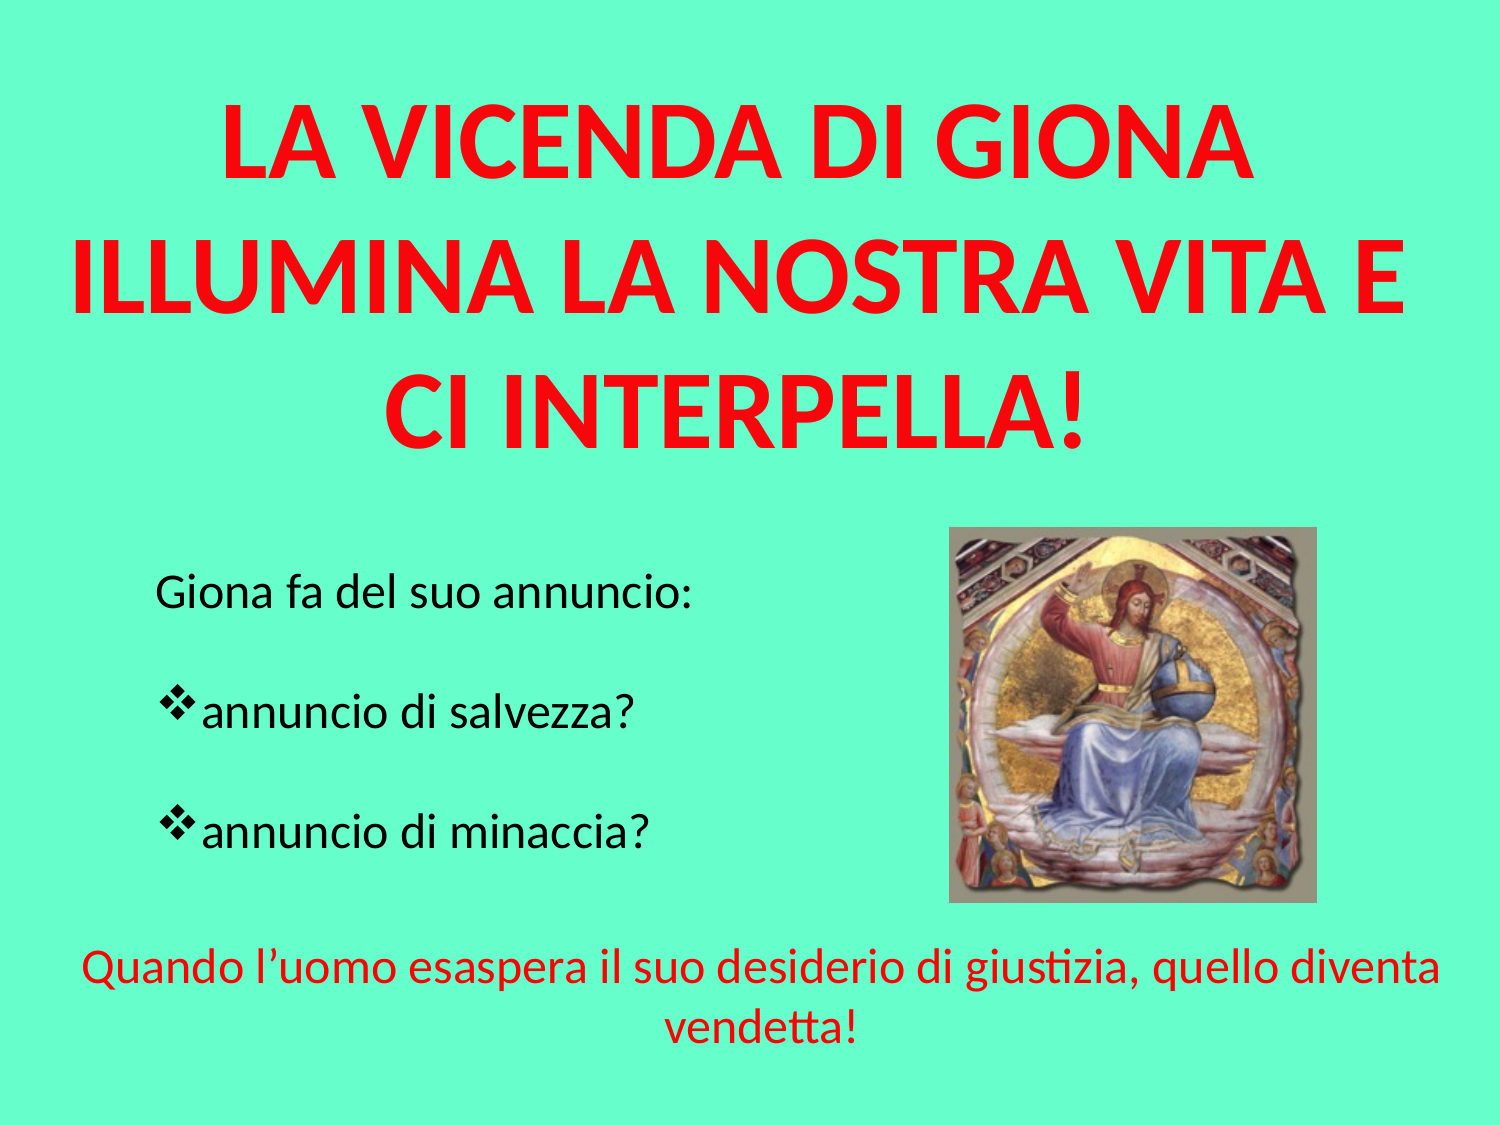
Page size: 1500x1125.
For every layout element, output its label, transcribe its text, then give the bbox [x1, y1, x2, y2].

picture [948, 527, 1318, 903]
text_box Giona fa del suo annuncio: annuncio di salvezza? annuncio di minaccia? [140, 550, 942, 866]
text_box Quando l’uomo esaspera il suo desiderio di giustizia, quello diventa vendetta! [58, 925, 1465, 1061]
text_box LA VICENDA DI GIONA ILLUMINA LA NOSTRA VITA E CI INTERPELLA! [35, 58, 1442, 479]
